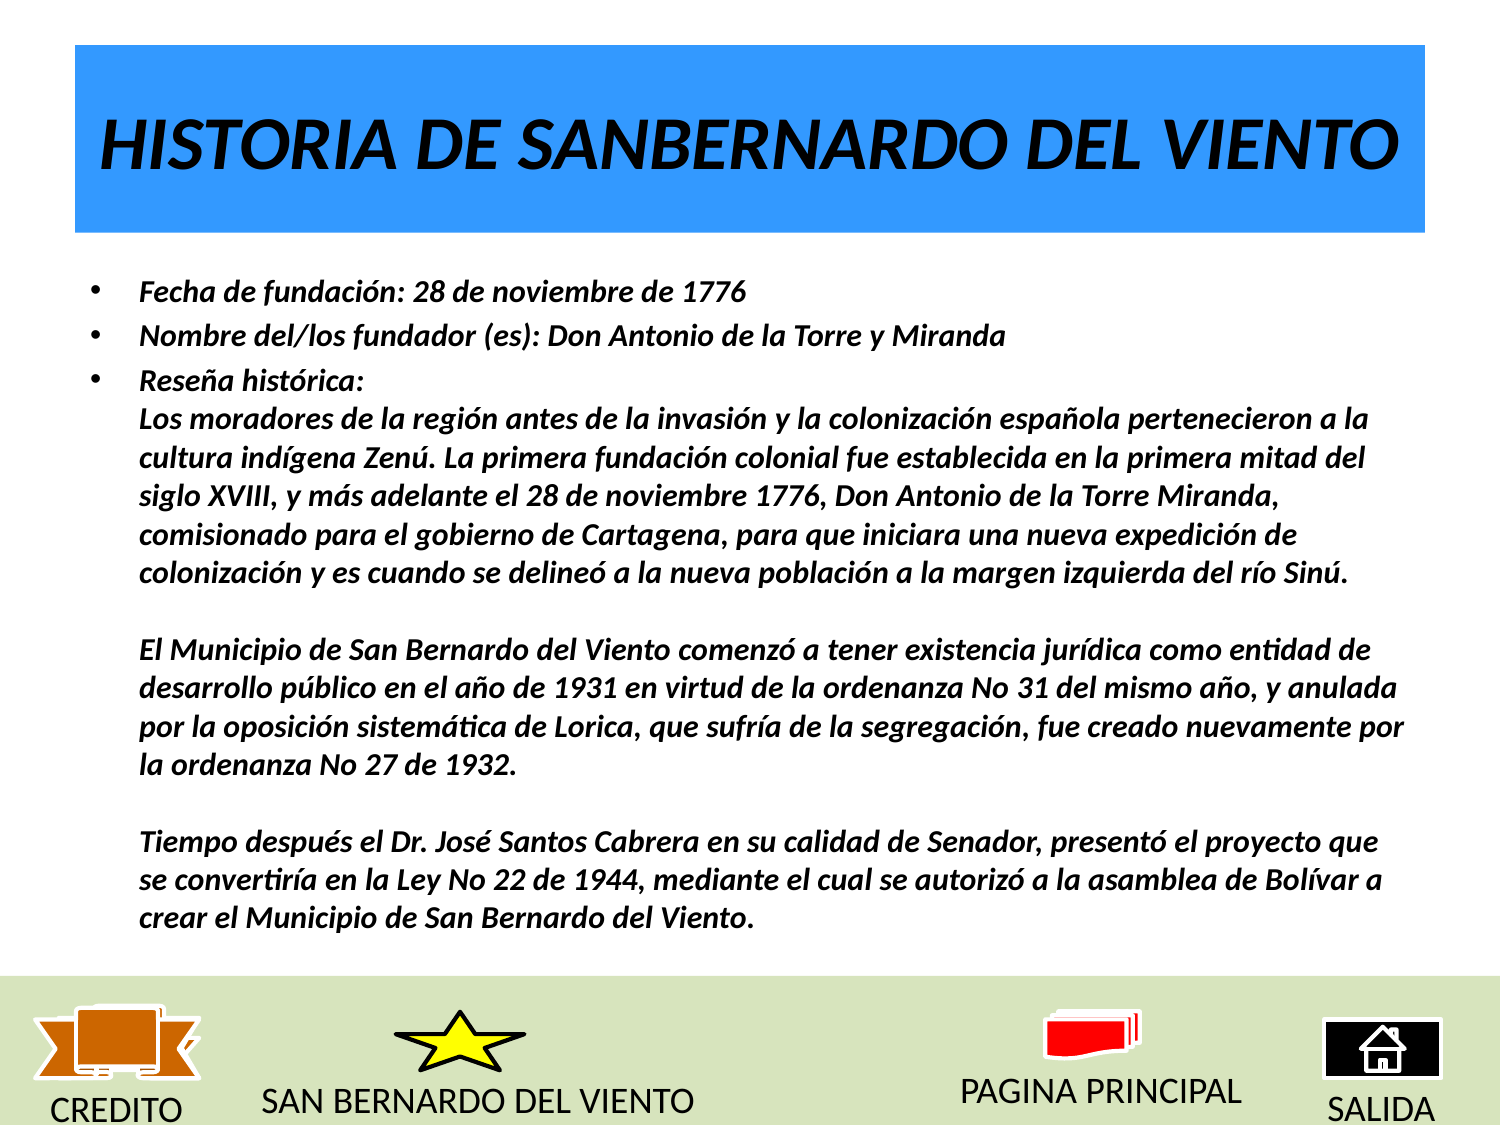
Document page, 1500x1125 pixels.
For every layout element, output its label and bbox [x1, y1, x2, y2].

title [75, 45, 1425, 233]
text_box [0, 974, 1500, 1125]
list [75, 262, 1425, 974]
